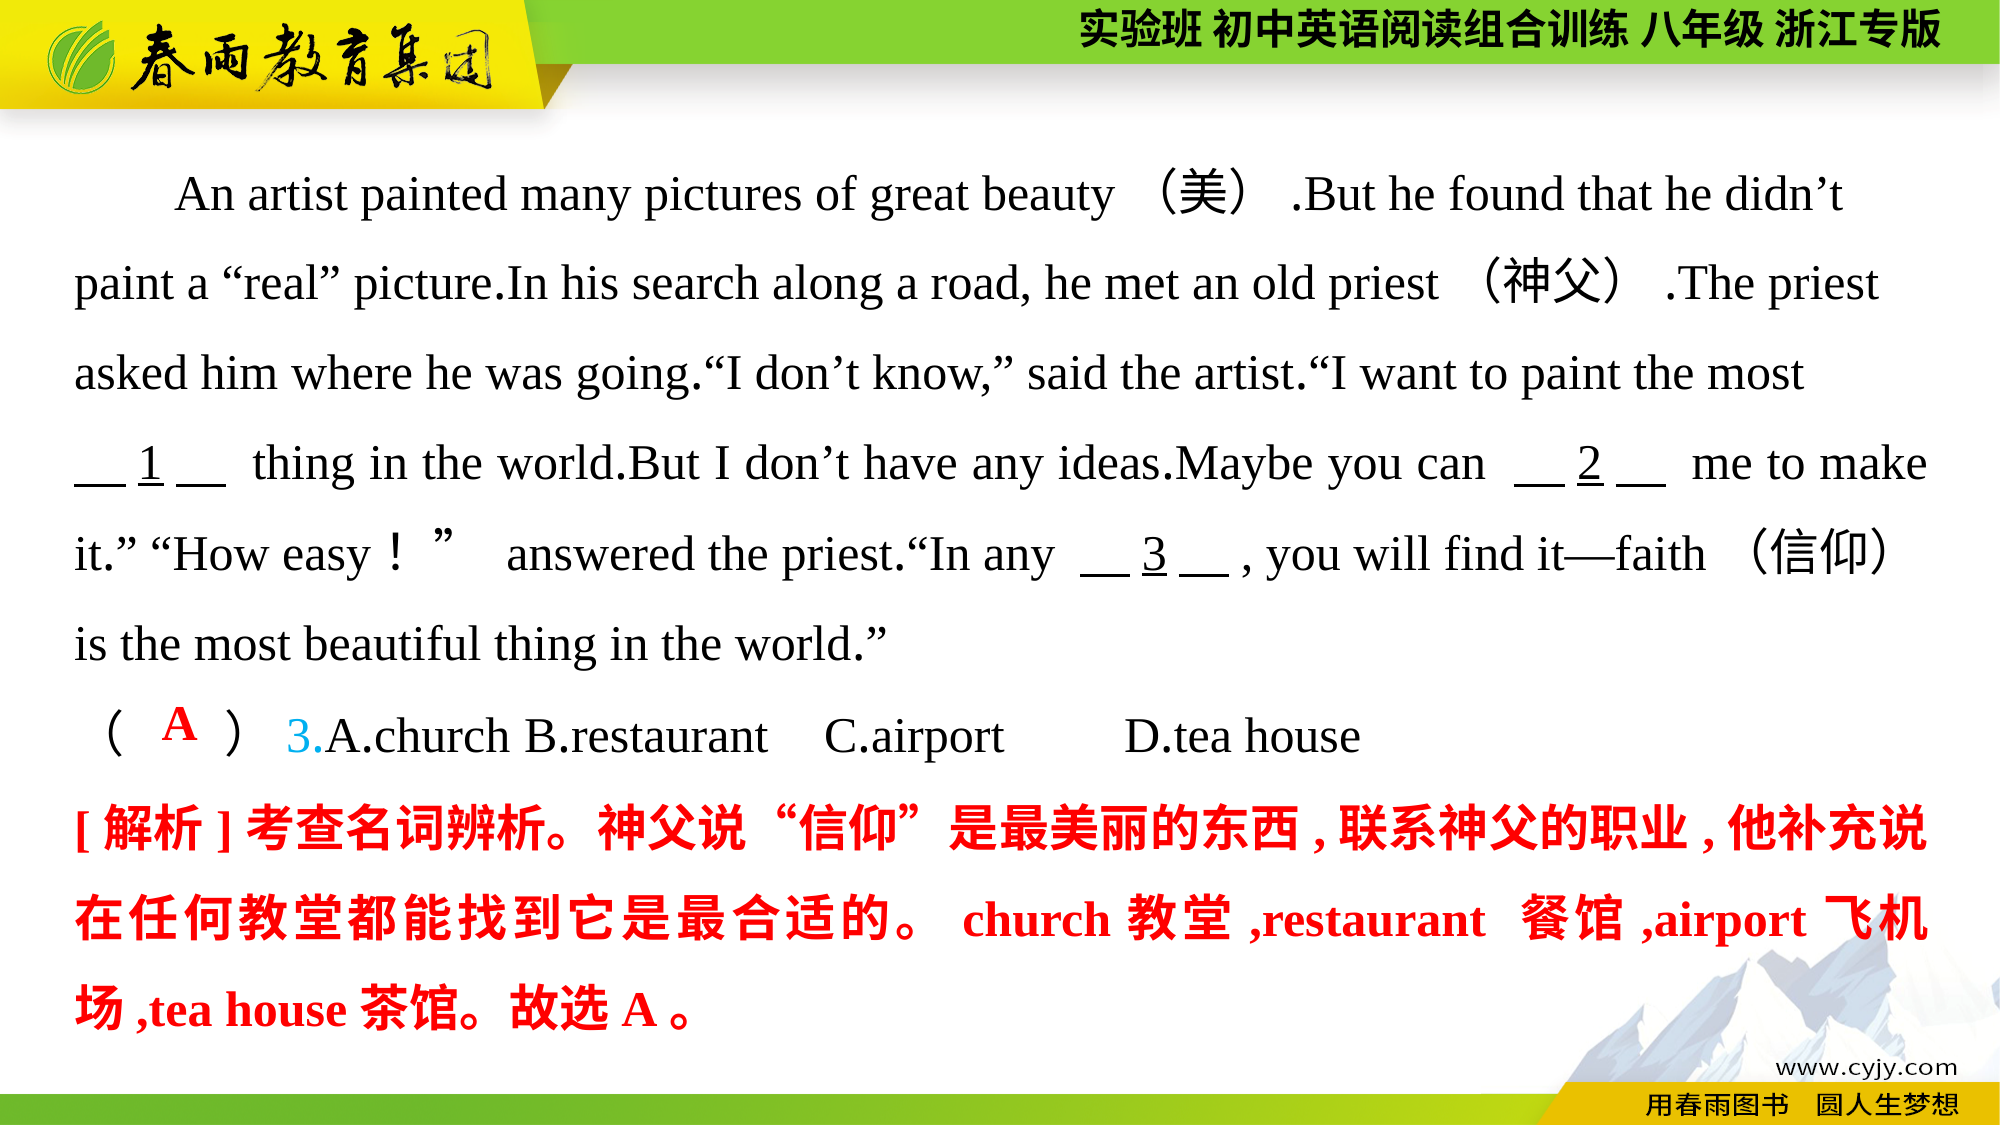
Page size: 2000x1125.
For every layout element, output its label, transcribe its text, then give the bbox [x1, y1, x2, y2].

text_box [解析]考查名词辨析。神父说“信仰”是最美丽的东西,联系神父的职业,他补充说在任何教堂都能找到它是最合适的。church教堂,restaurant 餐馆,airport飞机场,tea house茶馆。故选A。 [59, 770, 1944, 1044]
picture [0, 0, 2000, 1125]
list An artist painted many pictures of great beauty（美）.But he found that he didn’t paint a “real” picture.In his search along a road, he met an old priest（神父）.The priest asked him where he was going.“I don’t know,” said the artist.“I want to paint the most 1 thing in the world.But I don’t have any ideas.Maybe you can 2 me to make it.” “How easy！” answered the priest.“In any 3 , you will find it—faith（信仰）is the most beautiful thing in the world.” [59, 122, 1944, 683]
text_box （ ）3.A.church B.restaurant C.airport D.tea house [59, 683, 1944, 770]
text_box A [146, 682, 213, 758]
